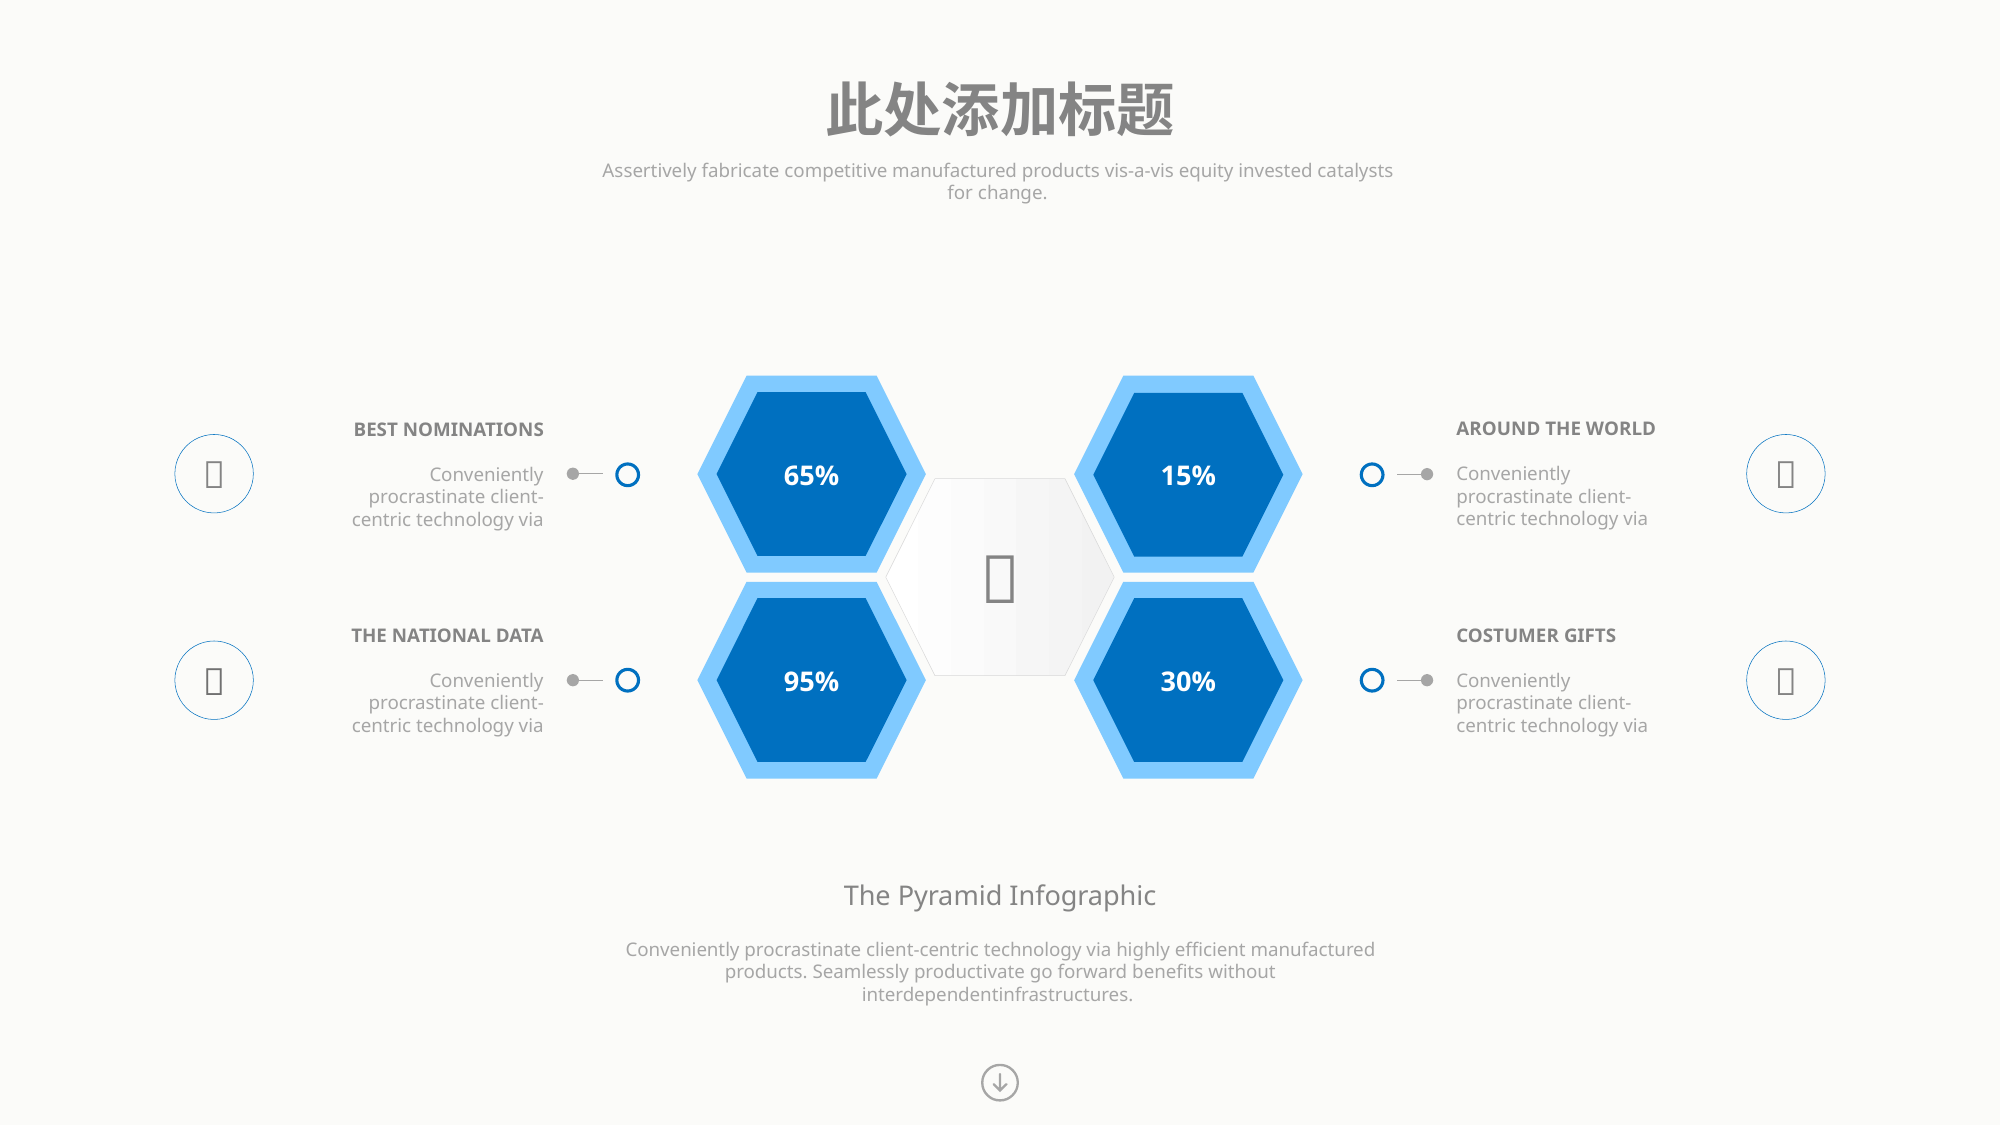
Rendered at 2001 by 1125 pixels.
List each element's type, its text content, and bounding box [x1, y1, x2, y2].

text_box [1360, 668, 1385, 693]
text_box  [1745, 639, 1827, 721]
text_box 15% [1092, 391, 1285, 558]
text_box [696, 374, 928, 574]
text_box 65% [715, 391, 908, 557]
text_box Assertively fabricate competitive manufactured products vis-a-vis equity invested catalysts for change. [587, 151, 1413, 211]
text_box AROUND THE WORLD Conveniently procrastinate client-centric technology via [1441, 409, 1686, 537]
text_box 30% [1092, 597, 1285, 764]
text_box [1072, 374, 1304, 574]
text_box  [1745, 433, 1827, 514]
text_box THE NATIONAL DATA Conveniently procrastinate client-centric technology via [313, 615, 559, 744]
text_box [696, 580, 928, 780]
text_box [615, 668, 640, 693]
text_box BEST NOMINATIONS Conveniently procrastinate client-centric technology via [313, 410, 559, 538]
text_box Conveniently procrastinate client-centric technology via highly efficient manufactured products. Seamlessly productivate go forward benefits without interdependentinfrastructures. [597, 930, 1403, 1013]
text_box  [173, 639, 255, 721]
text_box 此处添加标题 [810, 65, 1190, 151]
text_box COSTUMER GIFTS Conveniently procrastinate client-centric technology via [1441, 615, 1686, 744]
text_box [615, 462, 640, 487]
text_box  [884, 477, 1116, 677]
text_box 95% [715, 597, 908, 764]
text_box  [173, 433, 255, 514]
text_box The Pyramid Infographic [828, 870, 1172, 918]
text_box [1072, 580, 1304, 780]
text_box [981, 1063, 1019, 1102]
text_box [1360, 462, 1385, 487]
